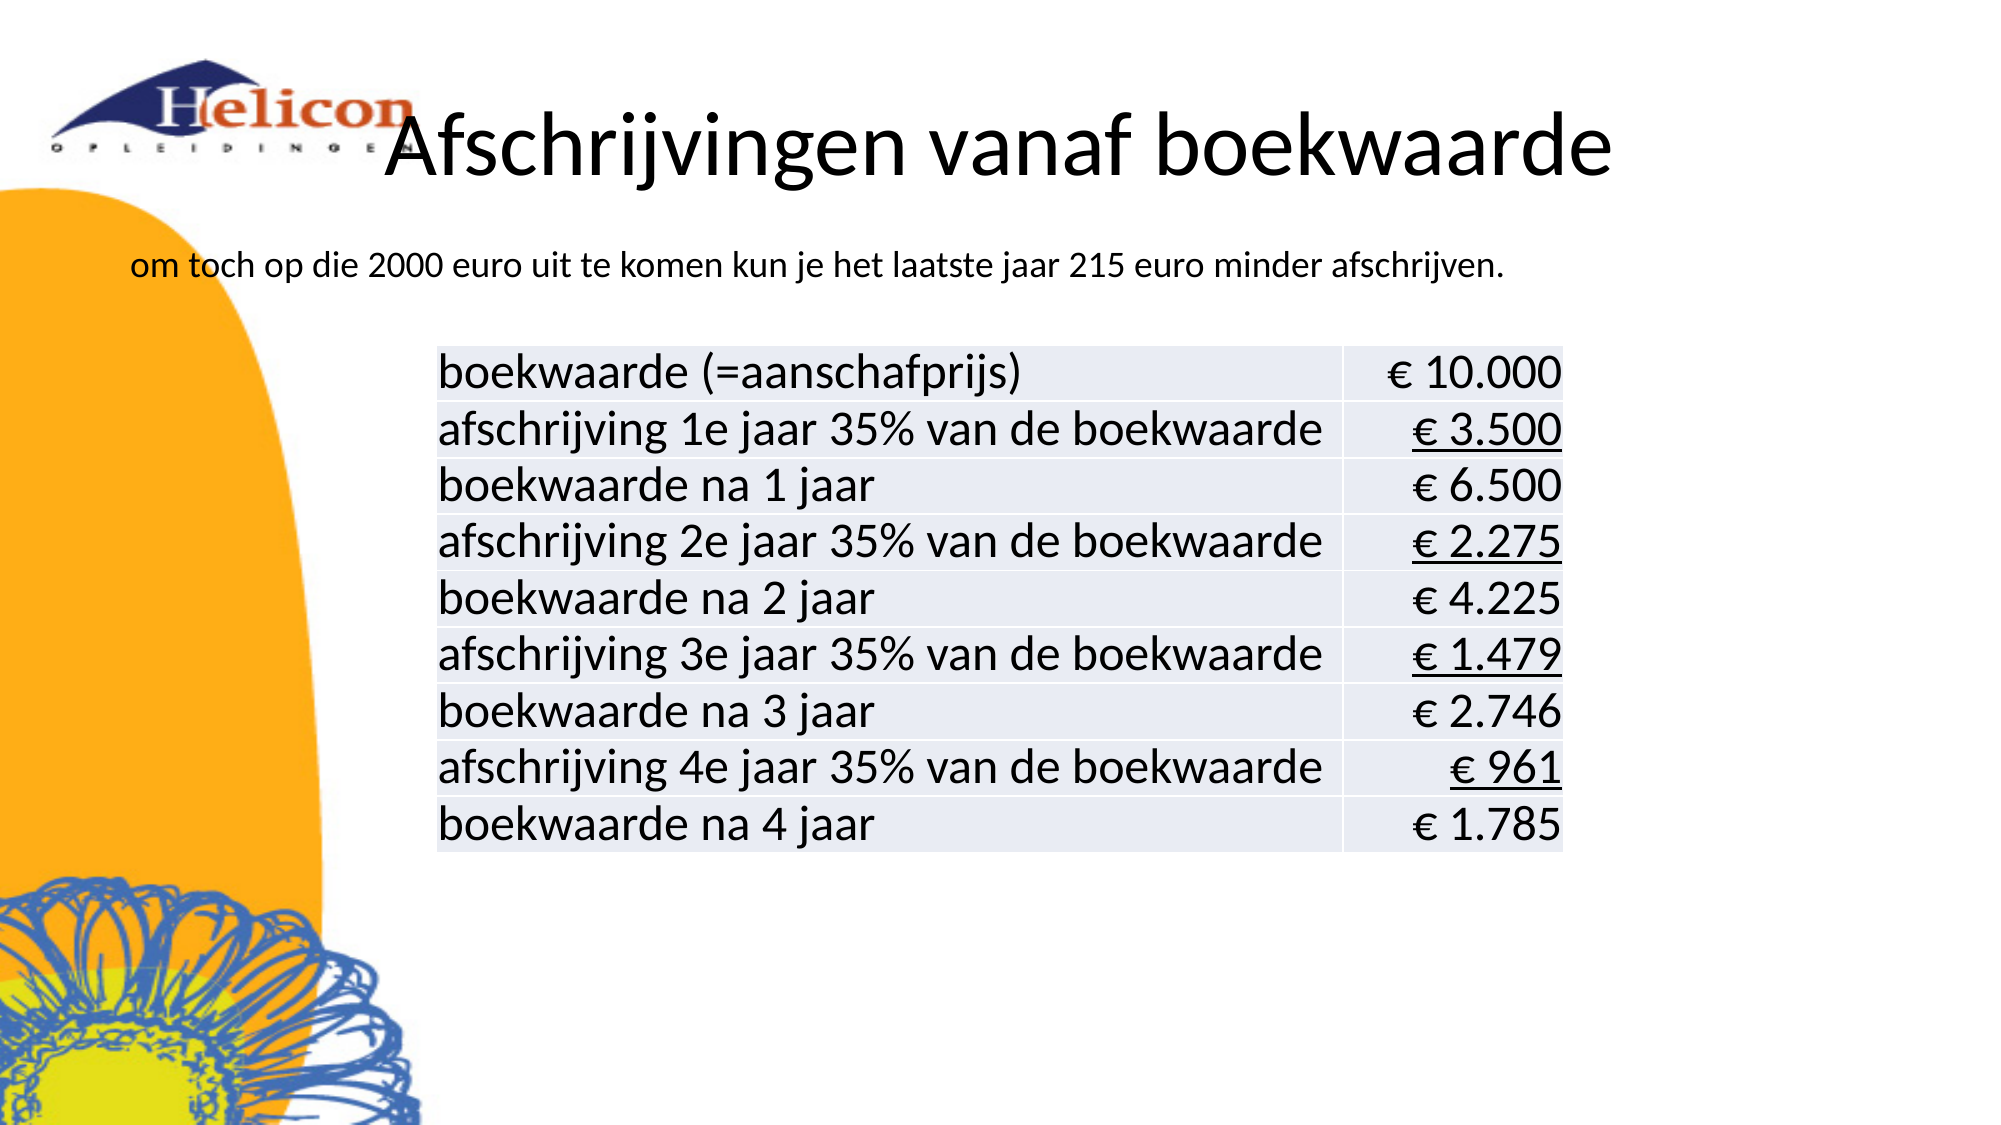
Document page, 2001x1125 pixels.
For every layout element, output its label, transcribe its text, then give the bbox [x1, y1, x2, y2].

table_cell € 2.275 [1344, 515, 1563, 570]
table_cell € 2.746 [1344, 684, 1563, 739]
picture [0, 0, 2001, 1125]
table_header boekwaarde (=aanschafprijs) [437, 346, 1342, 400]
table_cell € 1.479 [1344, 628, 1563, 682]
table_cell boekwaarde na 3 jaar [437, 684, 1342, 739]
table_cell afschrijving 3e jaar 35% van de boekwaarde [437, 628, 1342, 682]
table_header € 10.000 [1344, 346, 1563, 400]
table_cell € 4.225 [1344, 571, 1563, 626]
title Afschrijvingen vanaf boekwaarde [99, 45, 1900, 233]
table_cell afschrijving 4e jaar 35% van de boekwaarde [437, 741, 1342, 795]
table_cell € 3.500 [1344, 402, 1563, 457]
table_cell boekwaarde na 2 jaar [437, 571, 1342, 626]
table_cell € 961 [1344, 741, 1563, 795]
table_cell boekwaarde na 1 jaar [437, 459, 1342, 513]
table_cell boekwaarde na 4 jaar [437, 797, 1342, 852]
text_box om toch op die 2000 euro uit te komen kun je het laatste jaar 215 euro minder afschrijven. [115, 232, 1549, 293]
table_cell afschrijving 2e jaar 35% van de boekwaarde [437, 515, 1342, 570]
table_cell € 1.785 [1344, 797, 1563, 852]
table_cell € 6.500 [1344, 459, 1563, 513]
table_cell afschrijving 1e jaar 35% van de boekwaarde [437, 402, 1342, 457]
